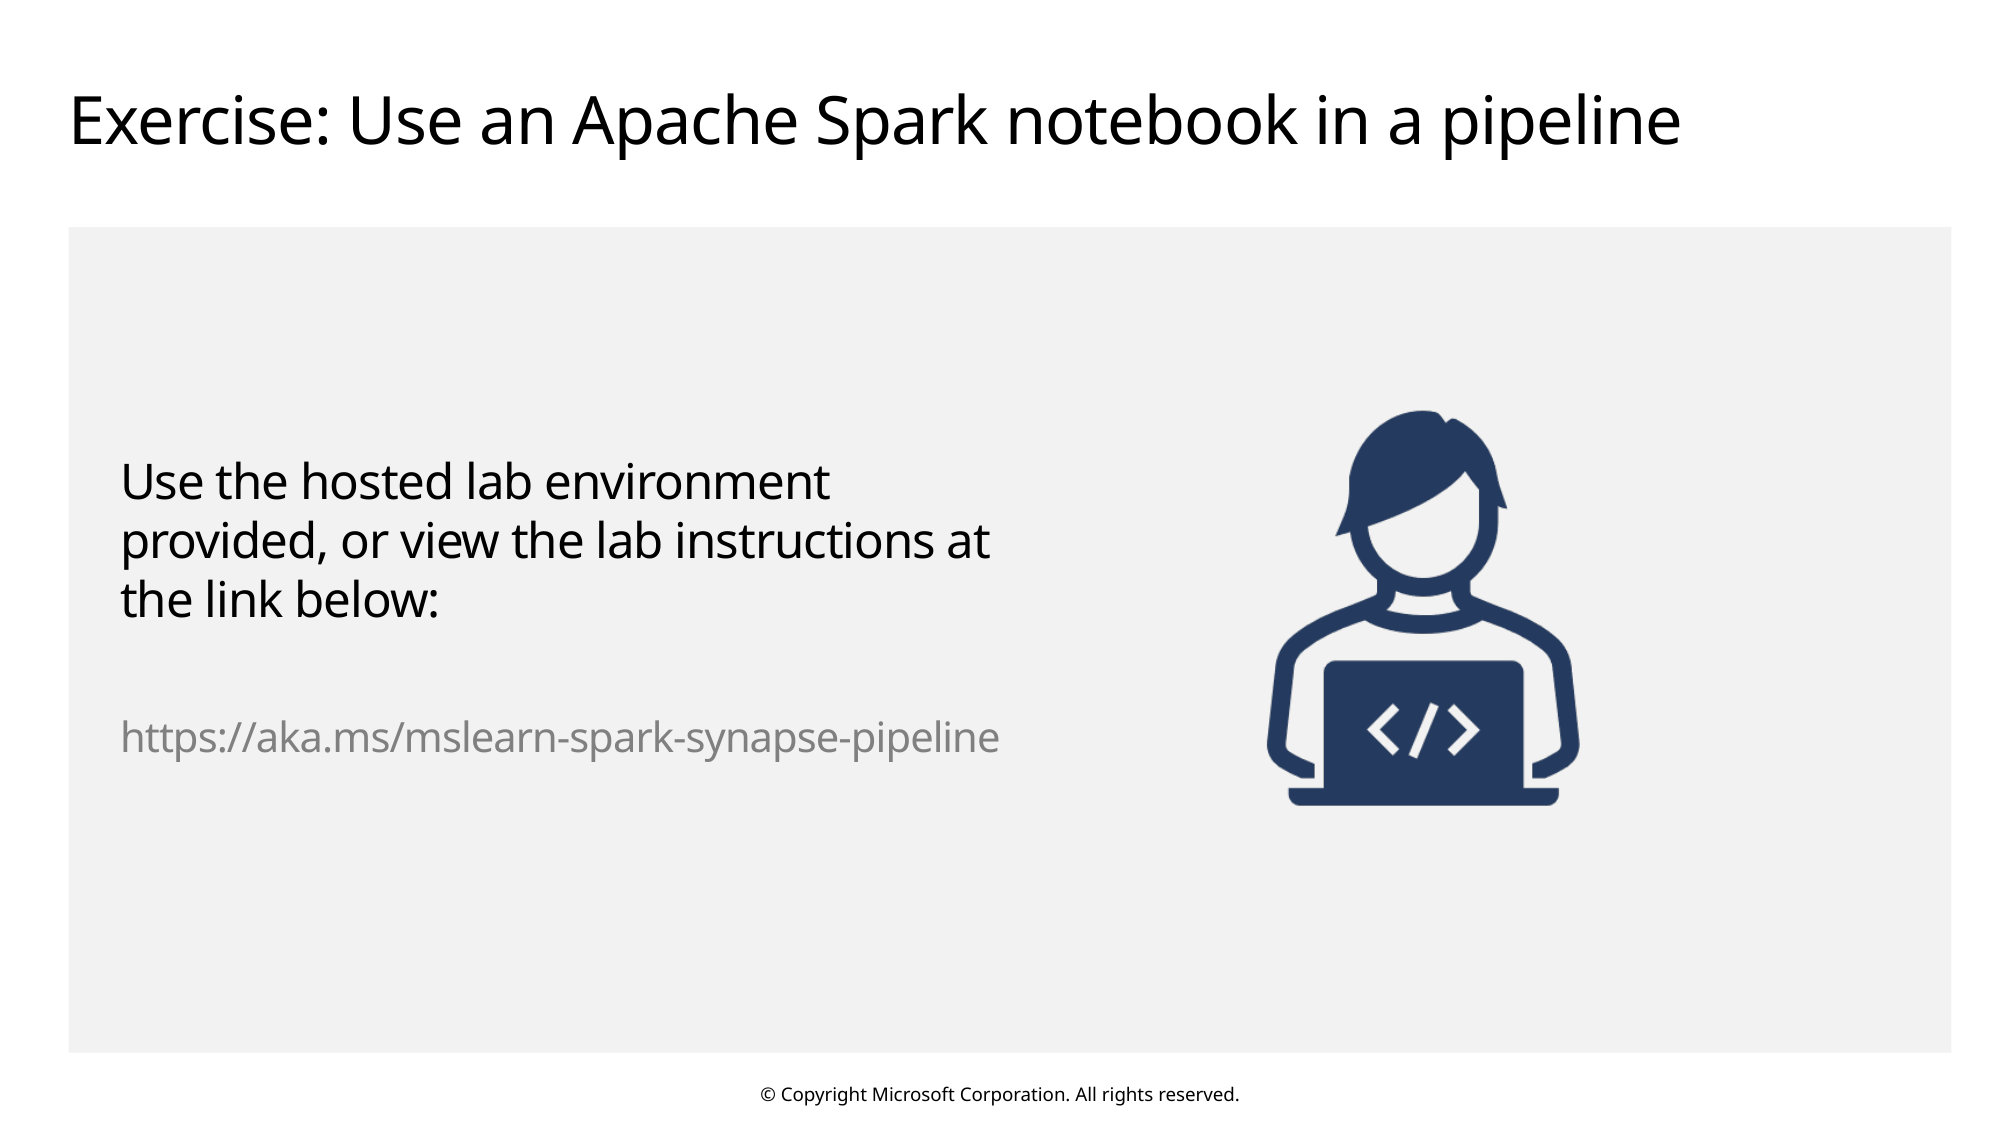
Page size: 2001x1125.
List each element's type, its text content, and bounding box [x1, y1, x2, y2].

list Use the hosted lab environment provided, or view the lab instructions at the link below: https://aka.ms/mslearn-spark-synapse-pipeline [120, 442, 1024, 772]
title Exercise: Use an Apache Spark notebook in a pipeline [68, 72, 1930, 184]
text_box [68, 226, 1952, 1053]
picture [1201, 369, 1647, 815]
